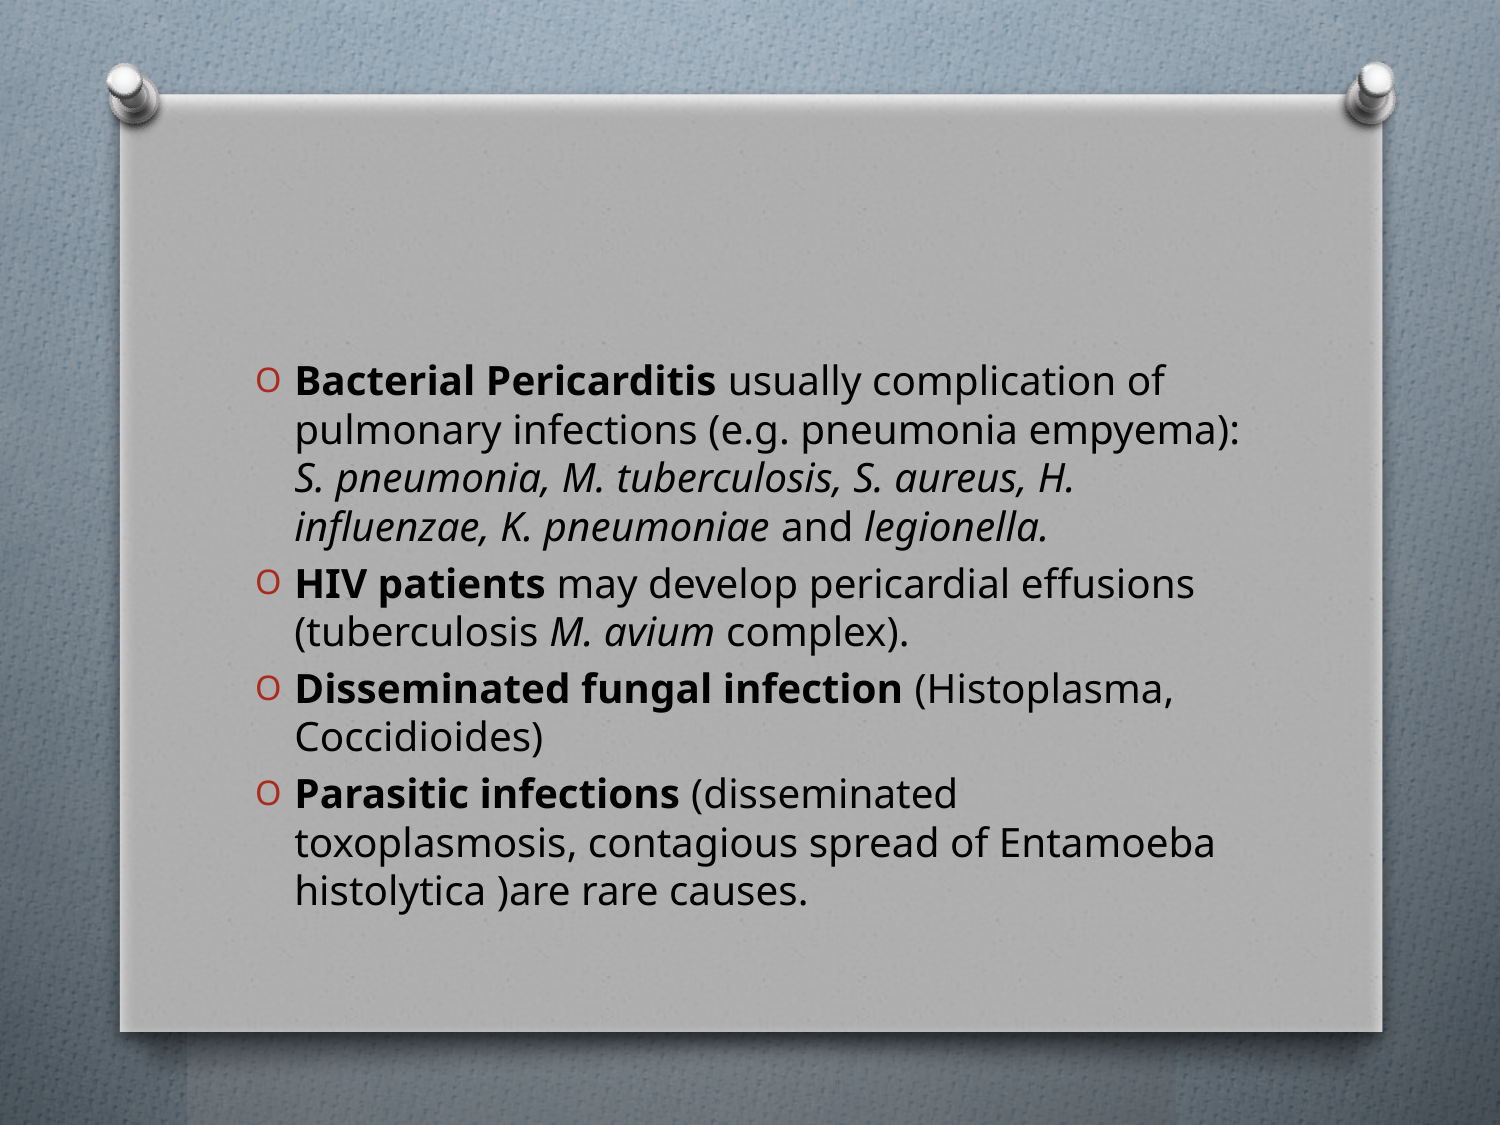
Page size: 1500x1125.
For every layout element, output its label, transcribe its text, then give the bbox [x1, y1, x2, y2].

picture [75, 29, 198, 153]
list Bacterial Pericarditis usually complication of pulmonary infections (e.g. pneumonia empyema): S. pneumonia, M. tuberculosis, S. aureus, H. influenzae, K. pneumoniae and legionella. HIV patients may develop pericardial effusions (tuberculosis M. avium complex). Disseminated fungal infection (Histoplasma, Coccidioides) Parasitic infections (disseminated toxoplasmosis, contagious spread of Entamoeba histolytica )are rare causes. [240, 347, 1257, 939]
picture [1317, 35, 1439, 156]
